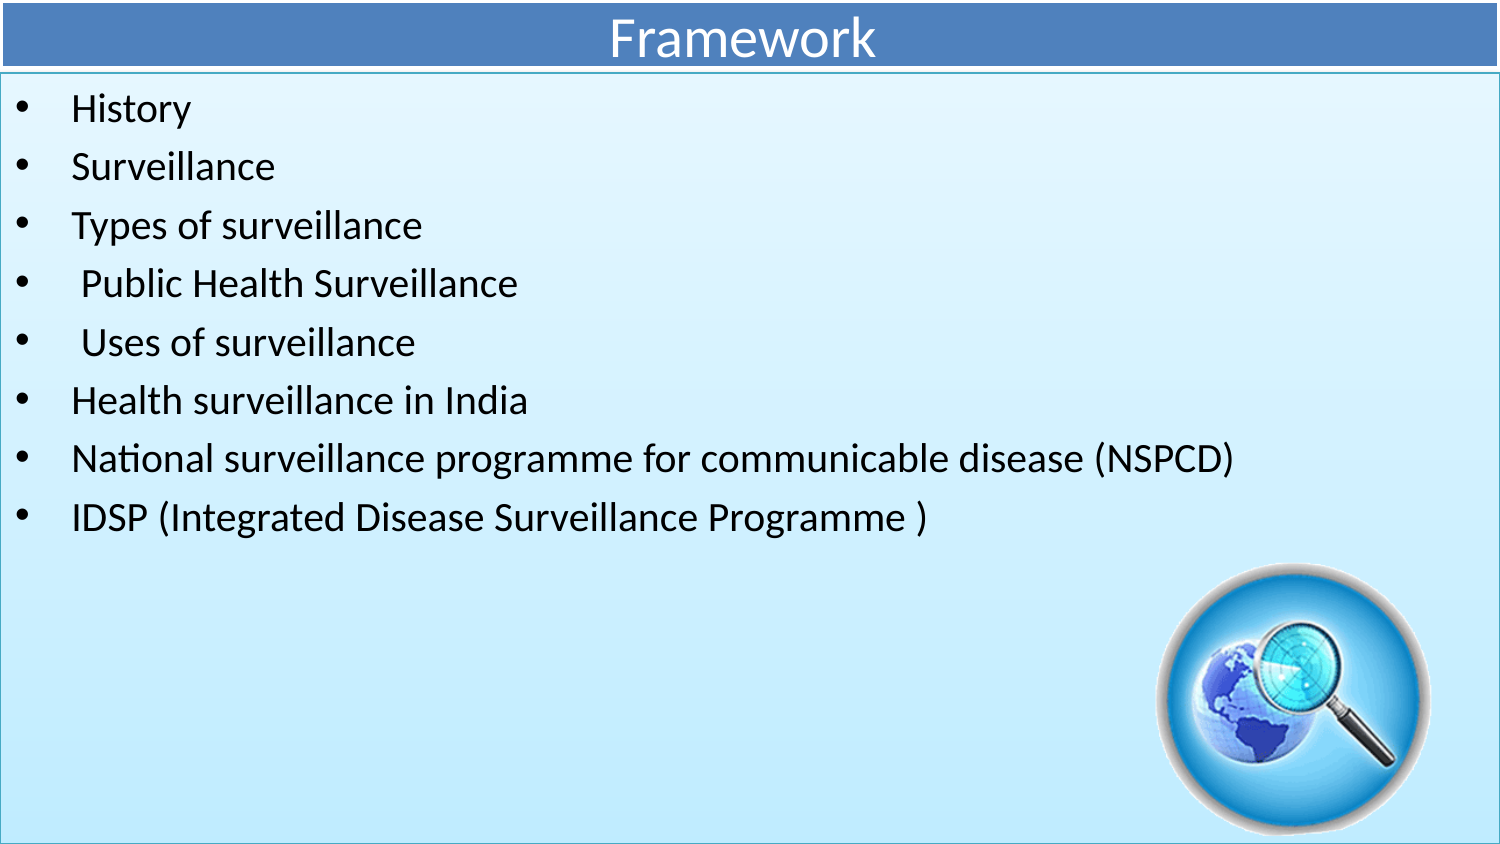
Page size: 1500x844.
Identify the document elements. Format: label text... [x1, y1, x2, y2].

title Framework [0, 0, 1500, 72]
picture [1087, 556, 1500, 844]
list History Surveillance Types of surveillance Public Health Surveillance Uses of surveillance Health surveillance in India National surveillance programme for communicable disease (NSPCD) IDSP (Integrated Disease Surveillance Programme ) [0, 72, 1500, 844]
slide_number 2 [1074, 782, 1082, 827]
